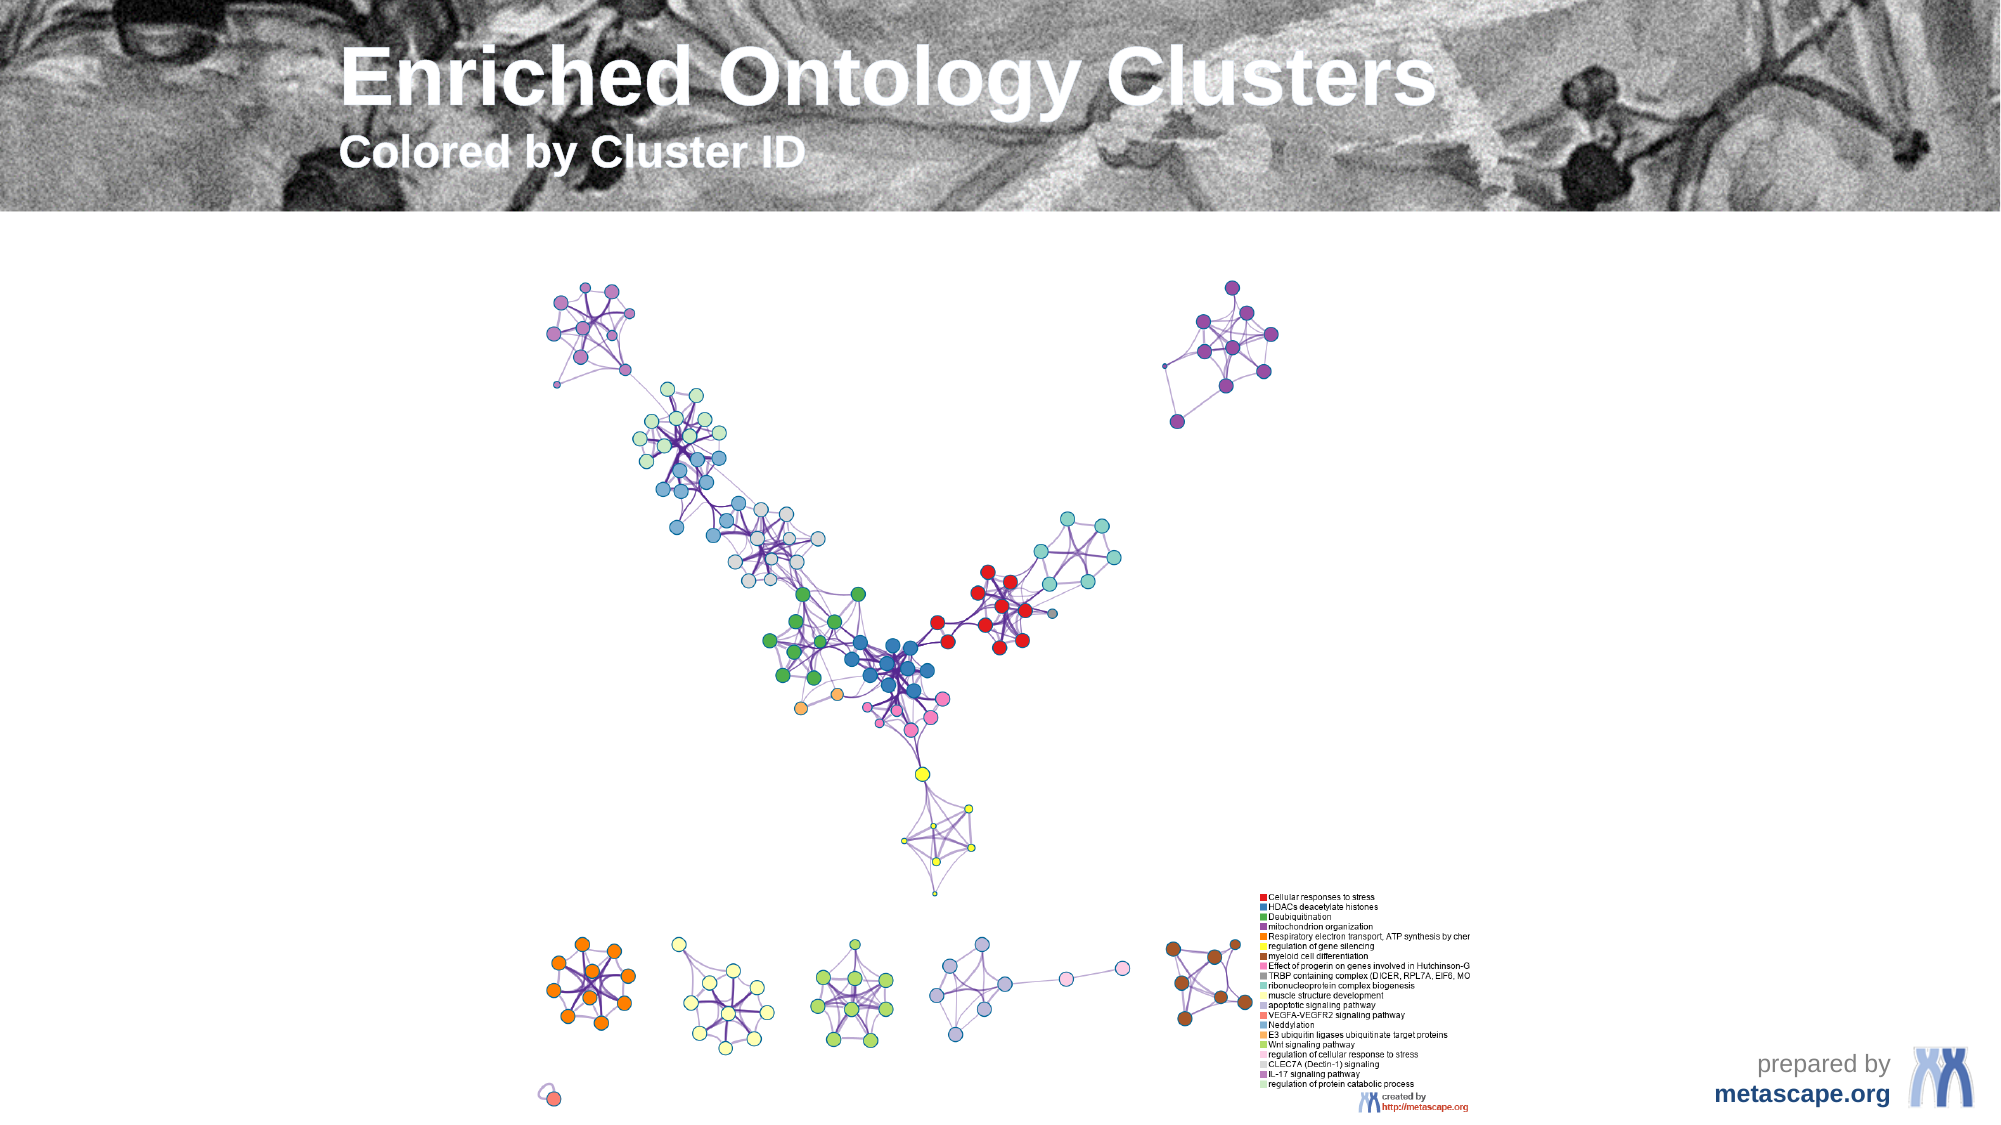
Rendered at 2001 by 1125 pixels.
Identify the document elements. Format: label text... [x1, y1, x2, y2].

title Enriched Ontology Clusters Colored by Cluster ID [323, 11, 1501, 187]
picture [0, 0, 2001, 1125]
